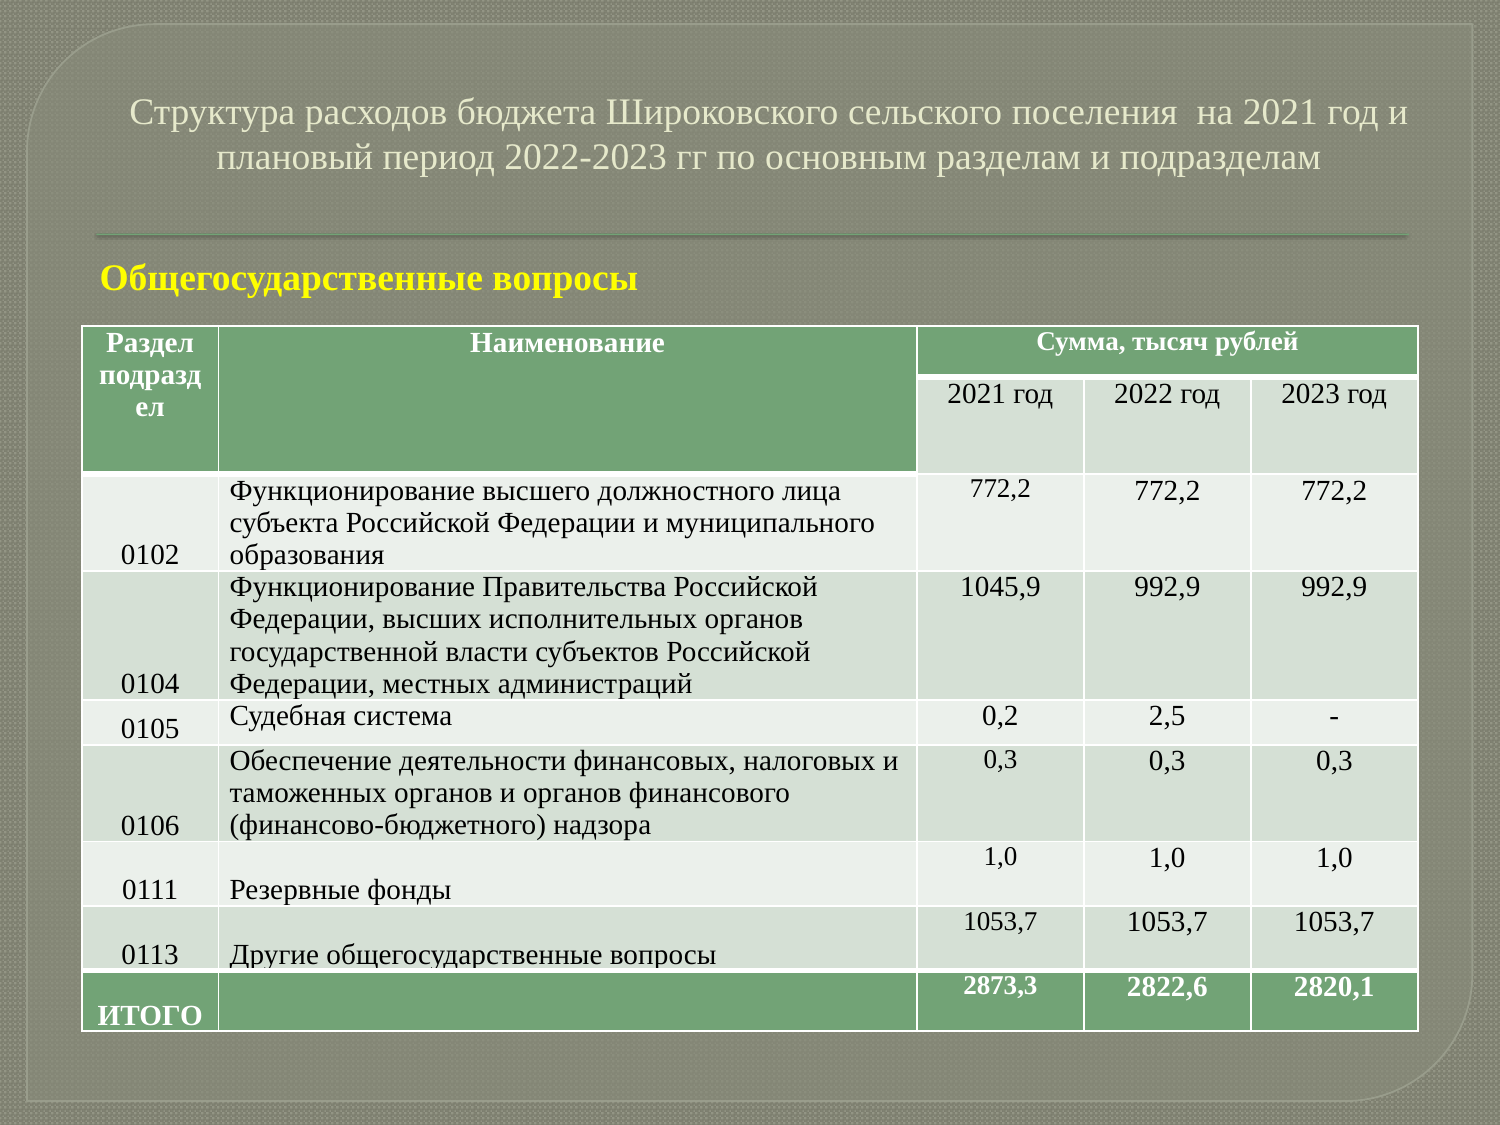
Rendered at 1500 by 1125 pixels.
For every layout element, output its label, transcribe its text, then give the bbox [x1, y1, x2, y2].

table_header Сумма, тысяч рублей [918, 327, 1417, 374]
table_cell 1053,7 [918, 907, 1083, 968]
title Структура расходов бюджета Широковского сельского поселения на 2021 год и плановый период 2022-2023 гг по основным разделам и подразделам [93, 82, 1437, 185]
table_cell 0102 [83, 477, 218, 570]
table_cell 0,3 [1085, 746, 1250, 841]
text_box Общегосударственные вопросы [84, 246, 654, 306]
table_cell 1,0 [1252, 842, 1417, 905]
table_cell 0104 [83, 572, 218, 699]
table_cell 2023 год [1252, 380, 1417, 473]
table_cell 1,0 [918, 842, 1083, 905]
table_cell 1053,7 [1085, 907, 1250, 968]
table_cell 772,2 [1085, 475, 1250, 570]
table_cell 2,5 [1085, 701, 1250, 744]
table_header Наименование [219, 327, 916, 471]
table_cell 1053,7 [1252, 907, 1417, 968]
table_cell [219, 973, 916, 1030]
table_cell Резервные фонды [219, 842, 916, 905]
table_cell 772,2 [1252, 475, 1417, 570]
table_cell 2820,1 [1252, 973, 1417, 1030]
table_cell Обеспечение деятельности финансовых, налоговых и таможенных органов и органов финансового (финансово-бюджетного) надзора [219, 746, 916, 841]
table_cell ИТОГО [83, 973, 218, 1030]
table_cell Функционирование Правительства Российской Федерации, высших исполнительных органов государственной власти субъектов Российской Федерации, местных администраций [219, 572, 916, 699]
table_cell 0,3 [918, 746, 1083, 841]
table_cell 0,2 [918, 701, 1083, 744]
table_cell 0,3 [1252, 746, 1417, 841]
table_cell 2021 год [918, 380, 1083, 473]
table_cell 772,2 [918, 475, 1083, 570]
table_cell 2873,3 [918, 973, 1083, 1030]
table_cell 0106 [83, 746, 218, 841]
table_cell 0113 [83, 907, 218, 968]
table_cell 992,9 [1085, 572, 1250, 699]
table_cell 0111 [83, 842, 218, 905]
table_cell Функционирование высшего должностного лица субъекта Российской Федерации и муниципального образования [219, 477, 916, 570]
table_cell 2822,6 [1085, 973, 1250, 1030]
table_cell 1045,9 [918, 572, 1083, 699]
table_header Раздел подраздел [83, 327, 218, 471]
table_cell 2022 год [1085, 380, 1250, 473]
table_cell 0105 [83, 701, 218, 744]
table_cell 1,0 [1085, 842, 1250, 905]
table_cell - [1252, 701, 1417, 744]
table_cell 992,9 [1252, 572, 1417, 699]
table_cell Другие общегосударственные вопросы [219, 907, 916, 968]
table_cell Судебная система [219, 701, 916, 744]
